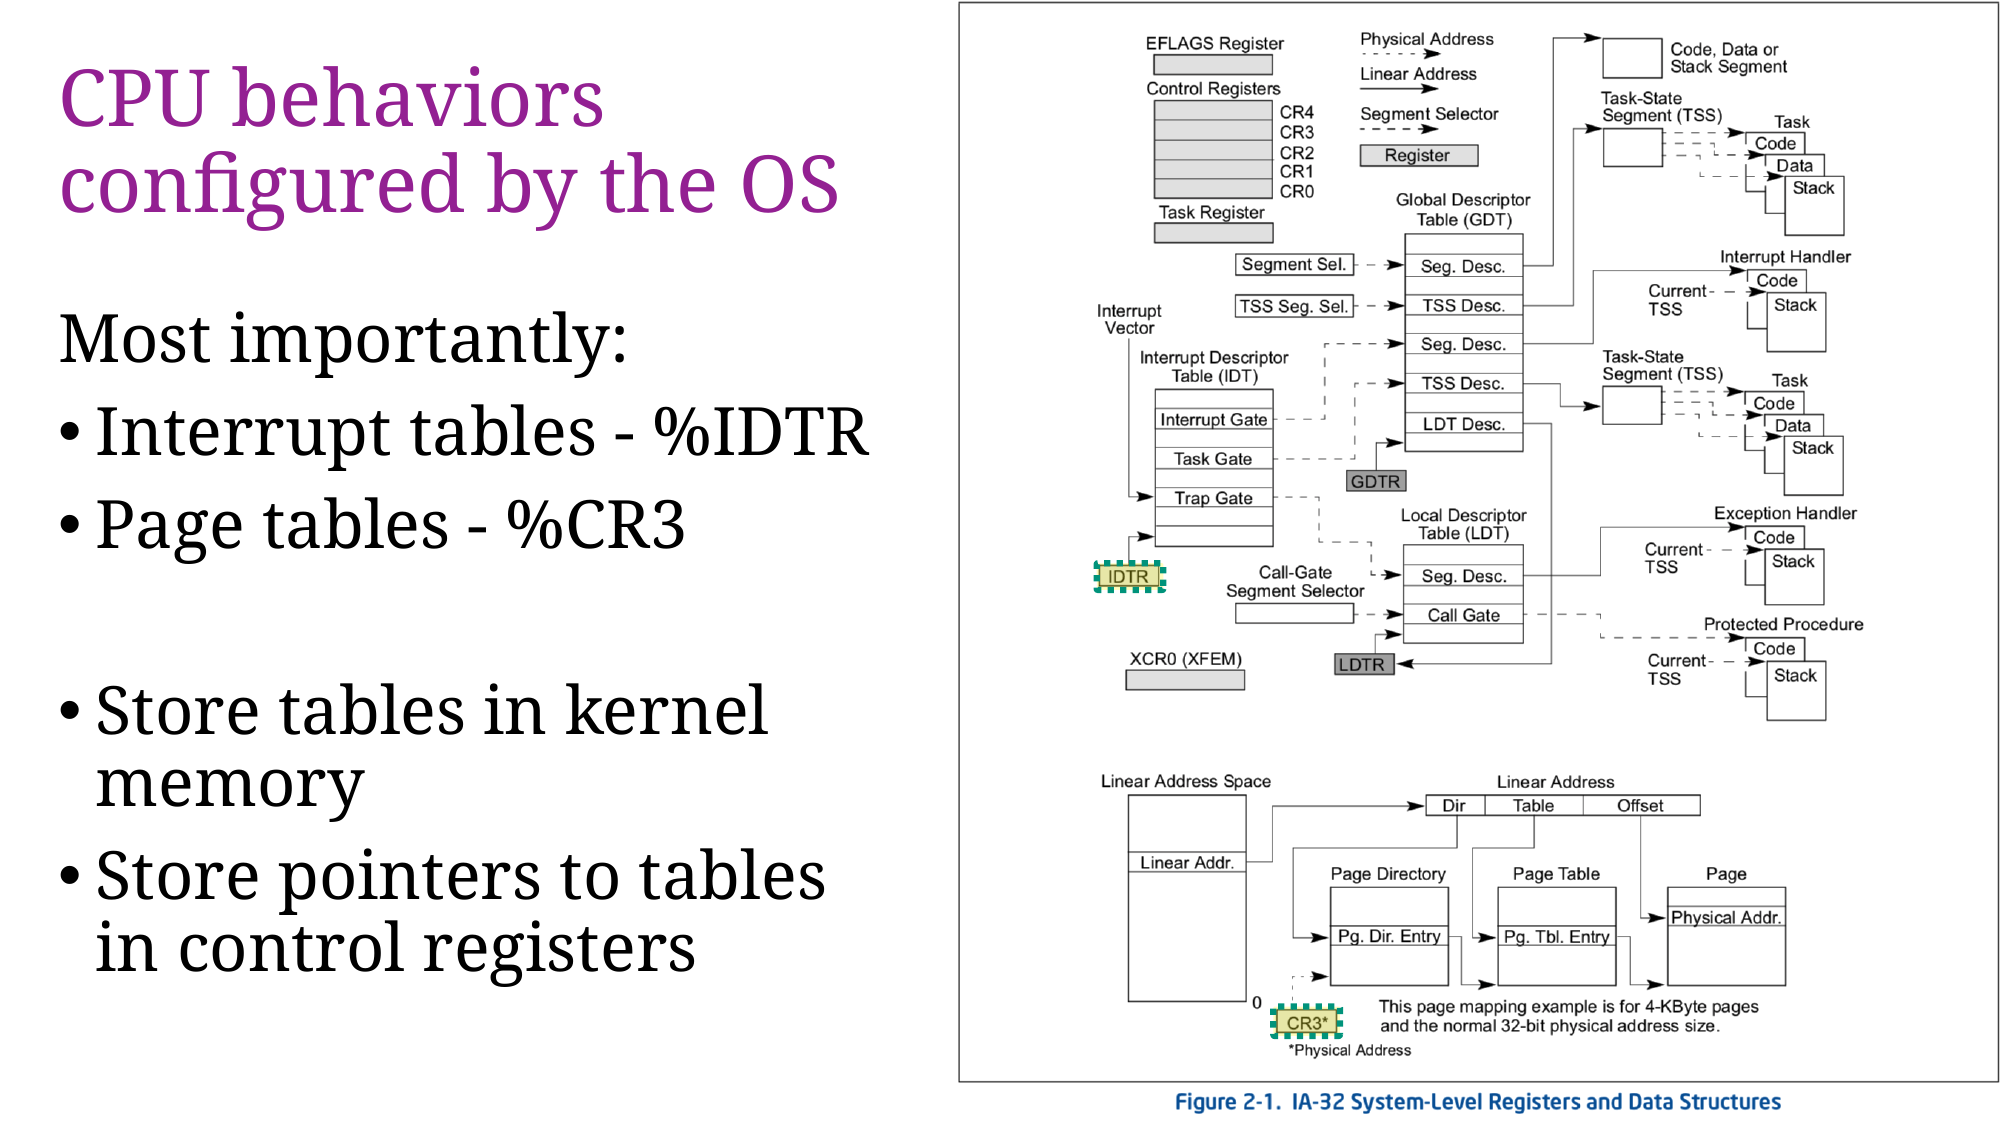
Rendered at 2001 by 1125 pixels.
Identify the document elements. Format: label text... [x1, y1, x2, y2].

list Most importantly: Interrupt tables - %IDTR Page tables - %CR3 Store tables in kernel memory Store pointers to tables in control registers [43, 297, 920, 1101]
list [956, 0, 2000, 1125]
title CPU behaviors configured by the OS [43, 25, 920, 263]
